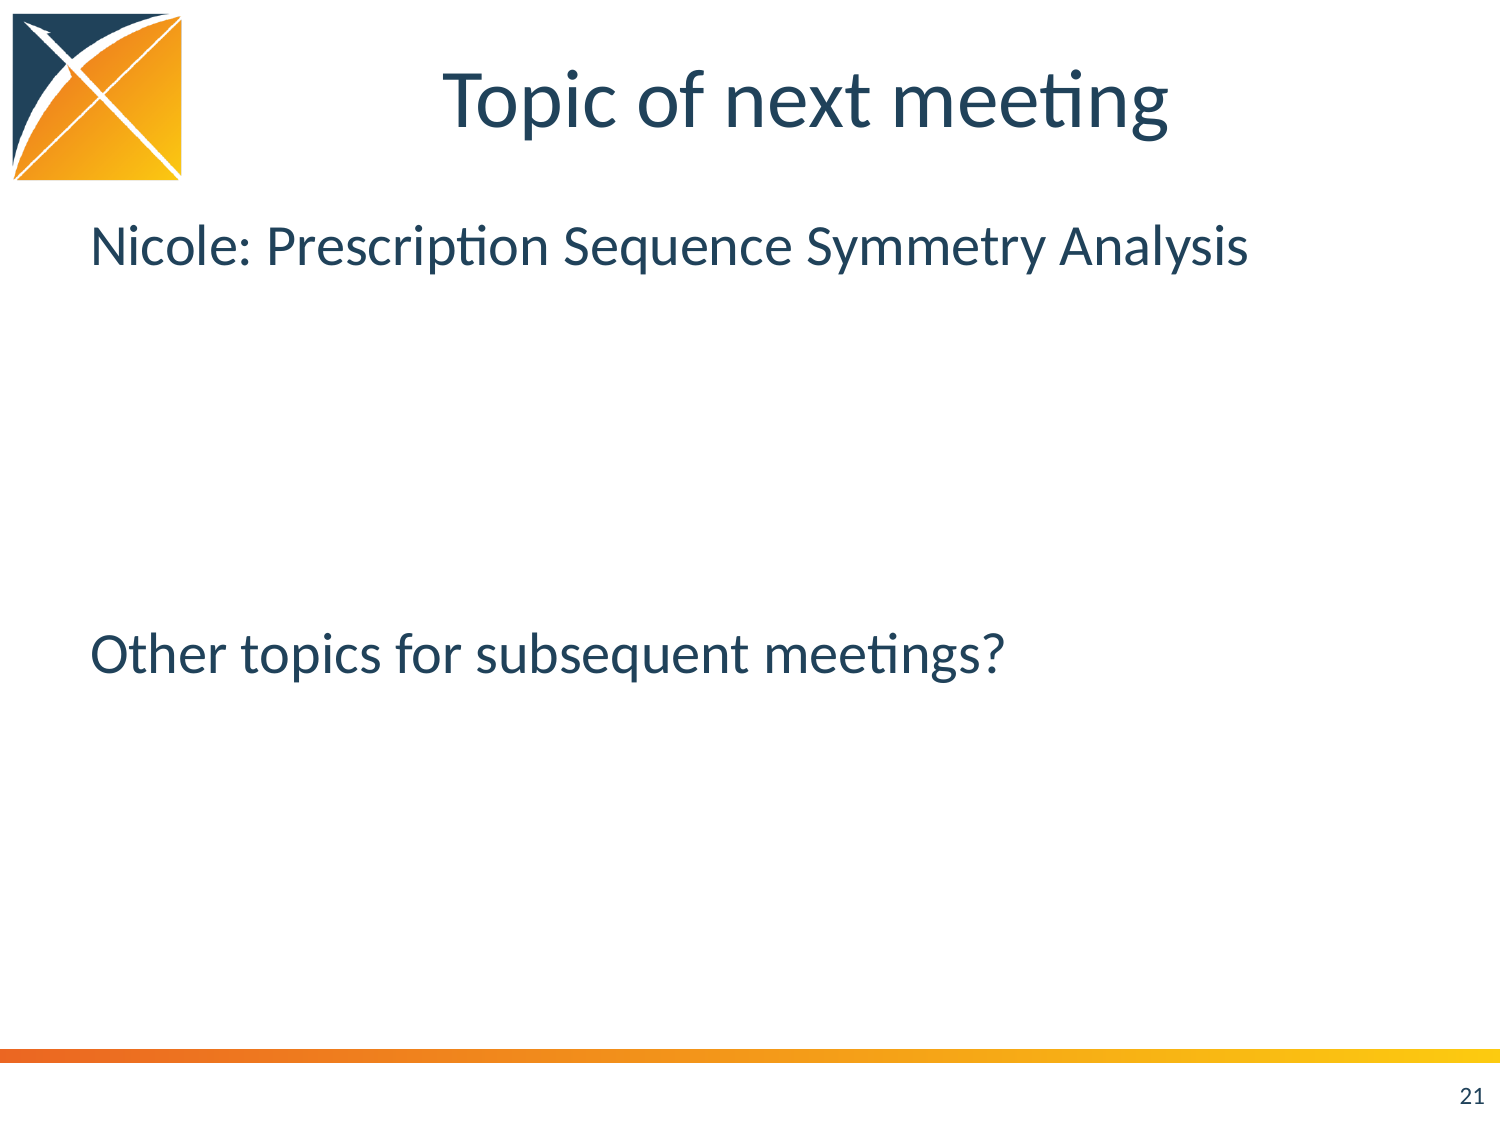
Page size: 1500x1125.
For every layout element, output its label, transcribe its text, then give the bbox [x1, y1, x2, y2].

title Topic of next meeting [187, 24, 1425, 163]
picture [0, 0, 206, 200]
list Nicole: Prescription Sequence Symmetry Analysis Other topics for subsequent meetings? [75, 200, 1425, 1005]
slide_number 21 [1149, 1065, 1500, 1125]
